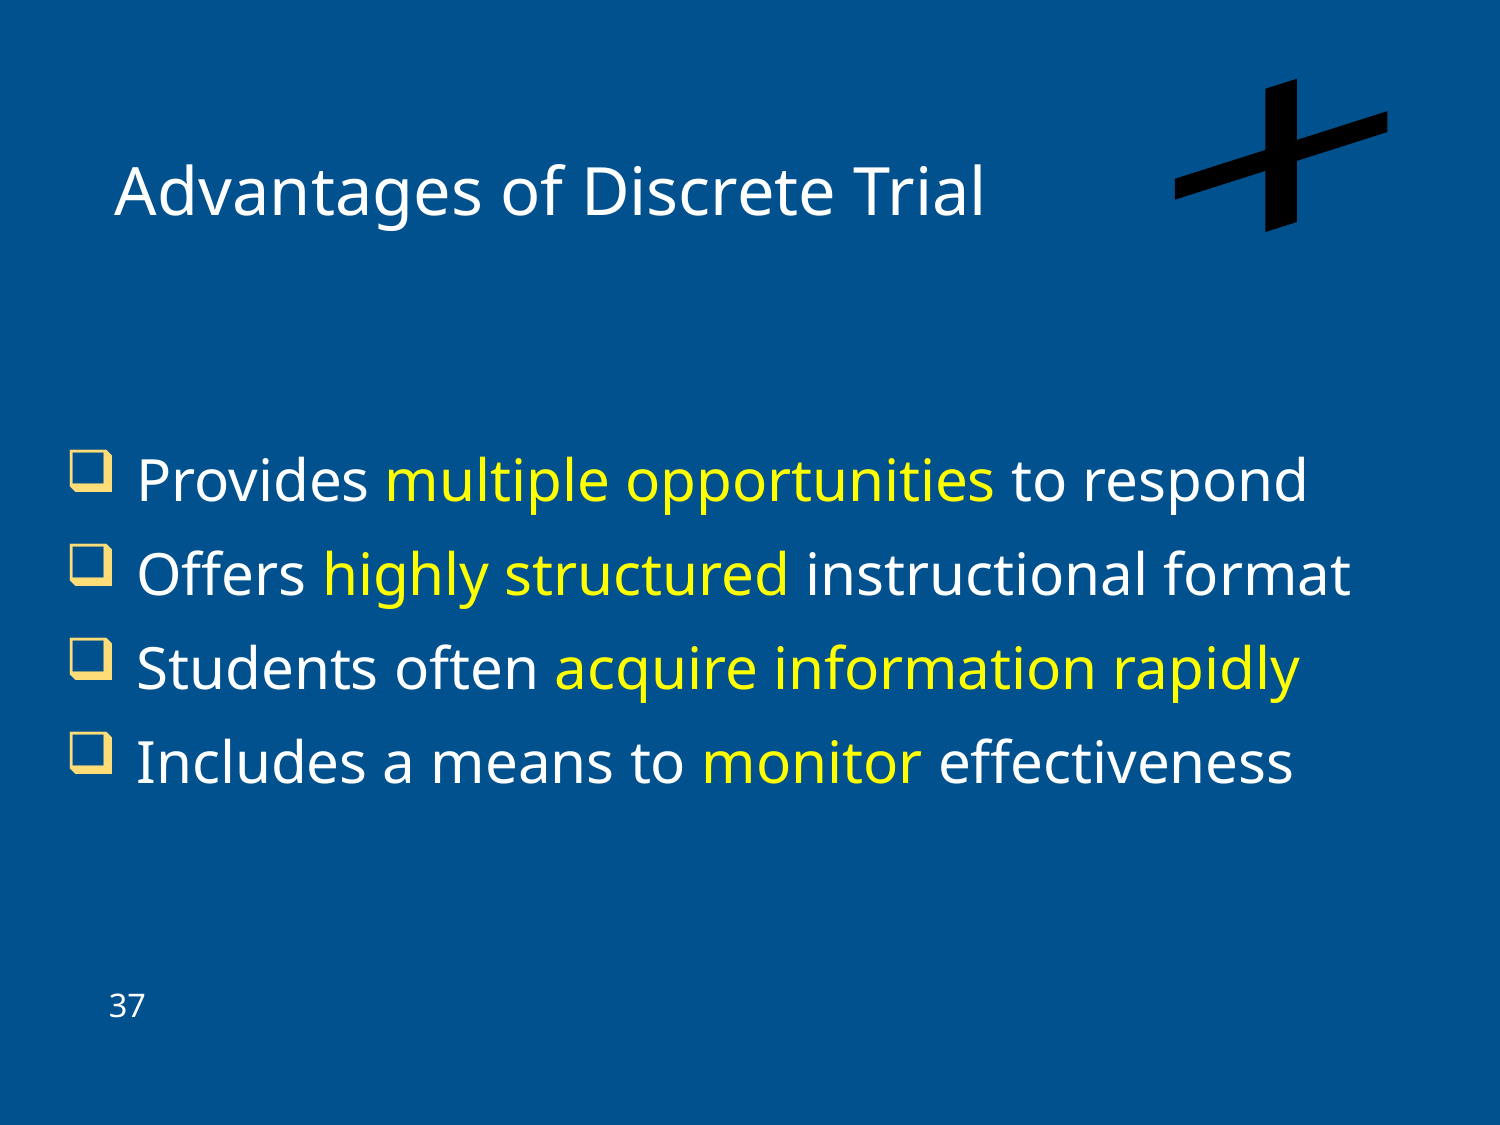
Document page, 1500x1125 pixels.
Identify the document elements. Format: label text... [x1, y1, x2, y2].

title Advantages of Discrete Trial [99, 112, 1269, 265]
slide_number 37 [93, 976, 194, 1037]
list Provides multiple opportunities to respond Offers highly structured instructional format Students often acquire information rapidly Includes a means to monitor effectiveness [50, 312, 1475, 926]
